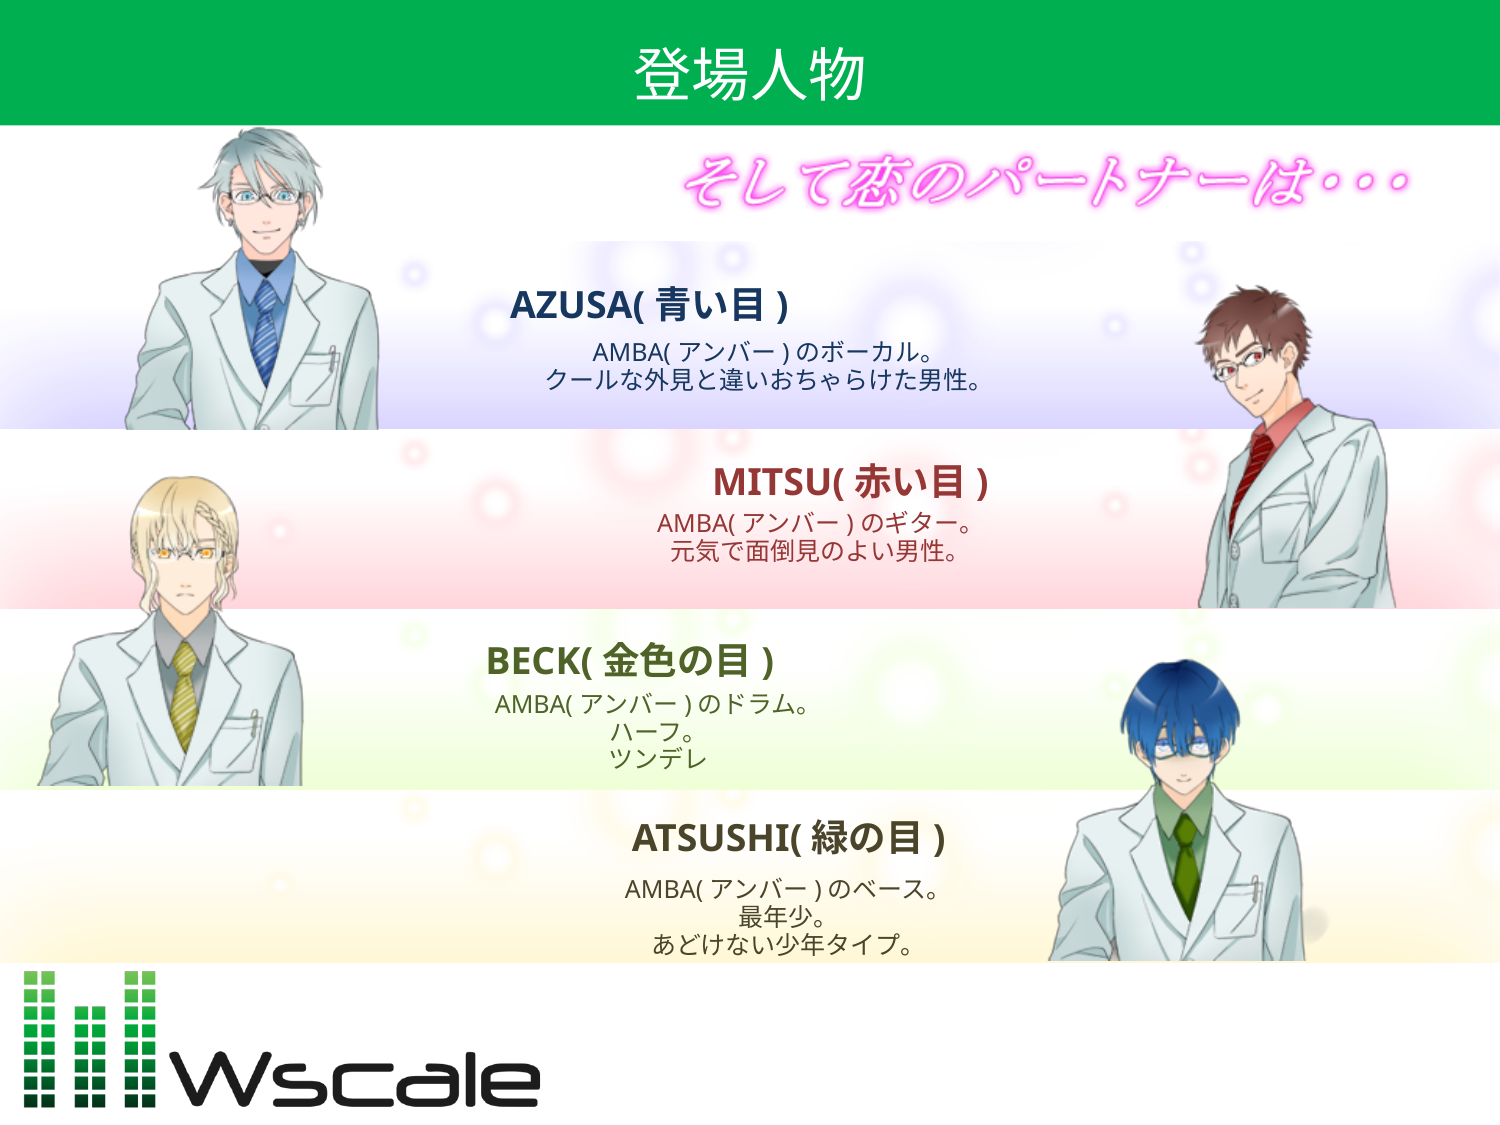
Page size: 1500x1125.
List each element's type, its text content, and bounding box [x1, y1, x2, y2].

picture [0, 91, 1500, 1125]
text_box 登場人物 [74, 30, 1425, 117]
